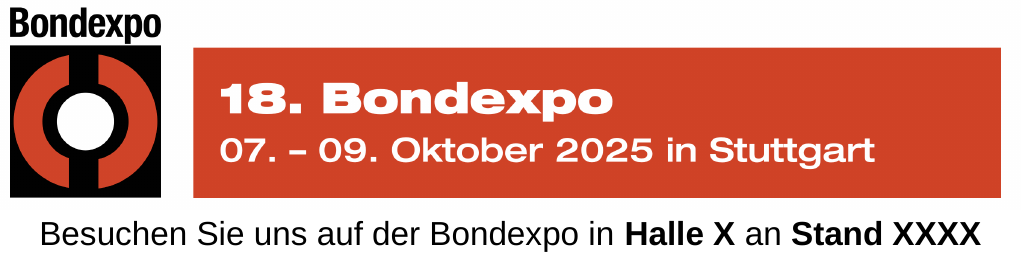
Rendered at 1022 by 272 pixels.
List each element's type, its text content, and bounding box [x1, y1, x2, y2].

picture [0, 0, 1022, 210]
text_box Besuchen Sie uns auf der Bondexpo in Halle X an Stand XXXX [0, 210, 1022, 260]
